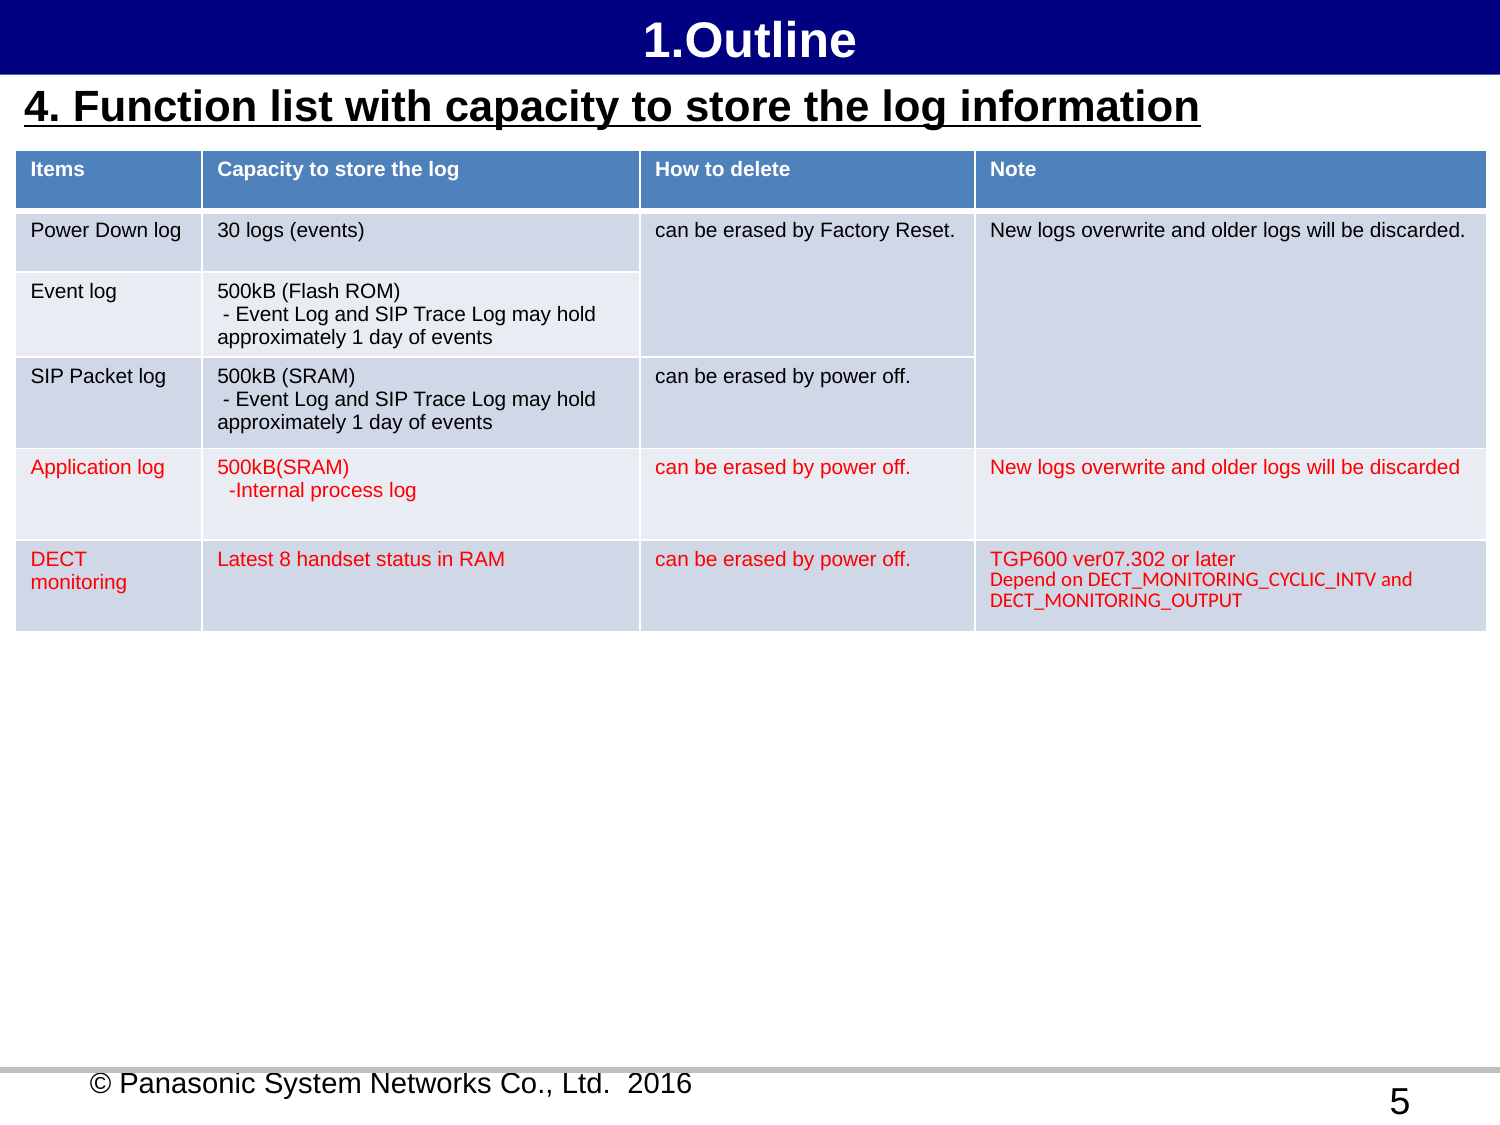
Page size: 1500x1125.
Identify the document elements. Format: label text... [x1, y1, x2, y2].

table_cell can be erased by power off. [641, 449, 974, 539]
table_cell can be erased by power off. [641, 541, 974, 631]
table_cell New logs overwrite and older logs will be discarded. [976, 214, 1486, 448]
table_cell Latest 8 handset status in RAM [203, 541, 639, 631]
table_cell TGP600 ver07.302 or later Depend on DECT_MONITORING_CYCLIC_INTV and DECT_MONITORING_OUTPUT [976, 541, 1486, 631]
table_cell can be erased by Factory Reset. [641, 214, 974, 356]
table_cell Event log [16, 273, 201, 356]
text_box 1.Outline [0, 0, 1500, 75]
table_cell 500kB(SRAM) -Internal process log [203, 449, 639, 539]
table_cell 30 logs (events) [203, 214, 639, 271]
table_cell can be erased by power off. [641, 358, 974, 448]
table_cell SIP Packet log [16, 358, 201, 448]
table_header How to delete [641, 151, 974, 208]
slide_number 5 [1074, 1069, 1425, 1125]
table_cell DECT monitoring [16, 541, 201, 631]
table_cell 500kB (Flash ROM) - Event Log and SIP Trace Log may hold approximately 1 day of events [203, 273, 639, 356]
table_cell New logs overwrite and older logs will be discarded [976, 449, 1486, 539]
table_cell Application log [16, 449, 201, 539]
table_cell Power Down log [16, 214, 201, 271]
text_box 4. Function list with capacity to store the log information [9, 74, 1495, 135]
table_header Items [16, 151, 201, 208]
table_header Note [976, 151, 1486, 208]
table_header Capacity to store the log [203, 151, 639, 208]
table_cell 500kB (SRAM) - Event Log and SIP Trace Log may hold approximately 1 day of events [203, 358, 639, 448]
